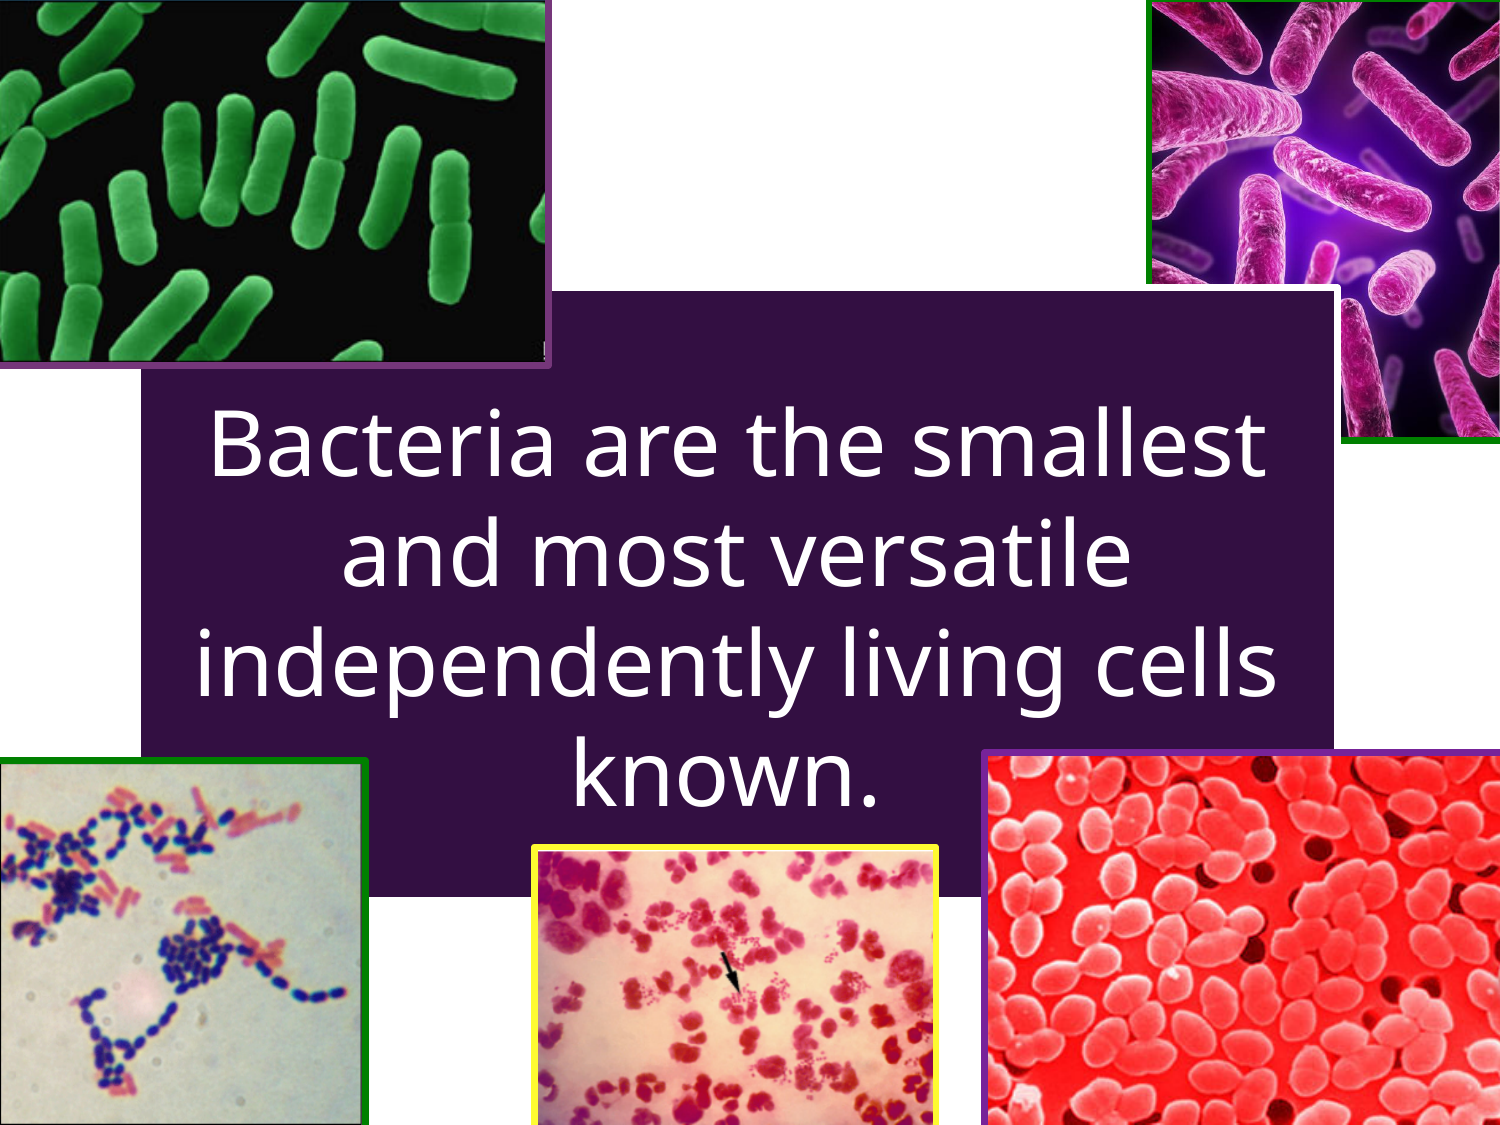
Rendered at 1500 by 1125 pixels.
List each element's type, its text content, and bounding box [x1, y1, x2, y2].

picture [1151, 1, 1500, 439]
picture [0, 0, 546, 363]
picture [536, 849, 934, 1125]
picture [986, 755, 1500, 1125]
picture [0, 763, 363, 1125]
title Bacteria are the smallest and most versatile independently living cells known. [134, 284, 1341, 903]
